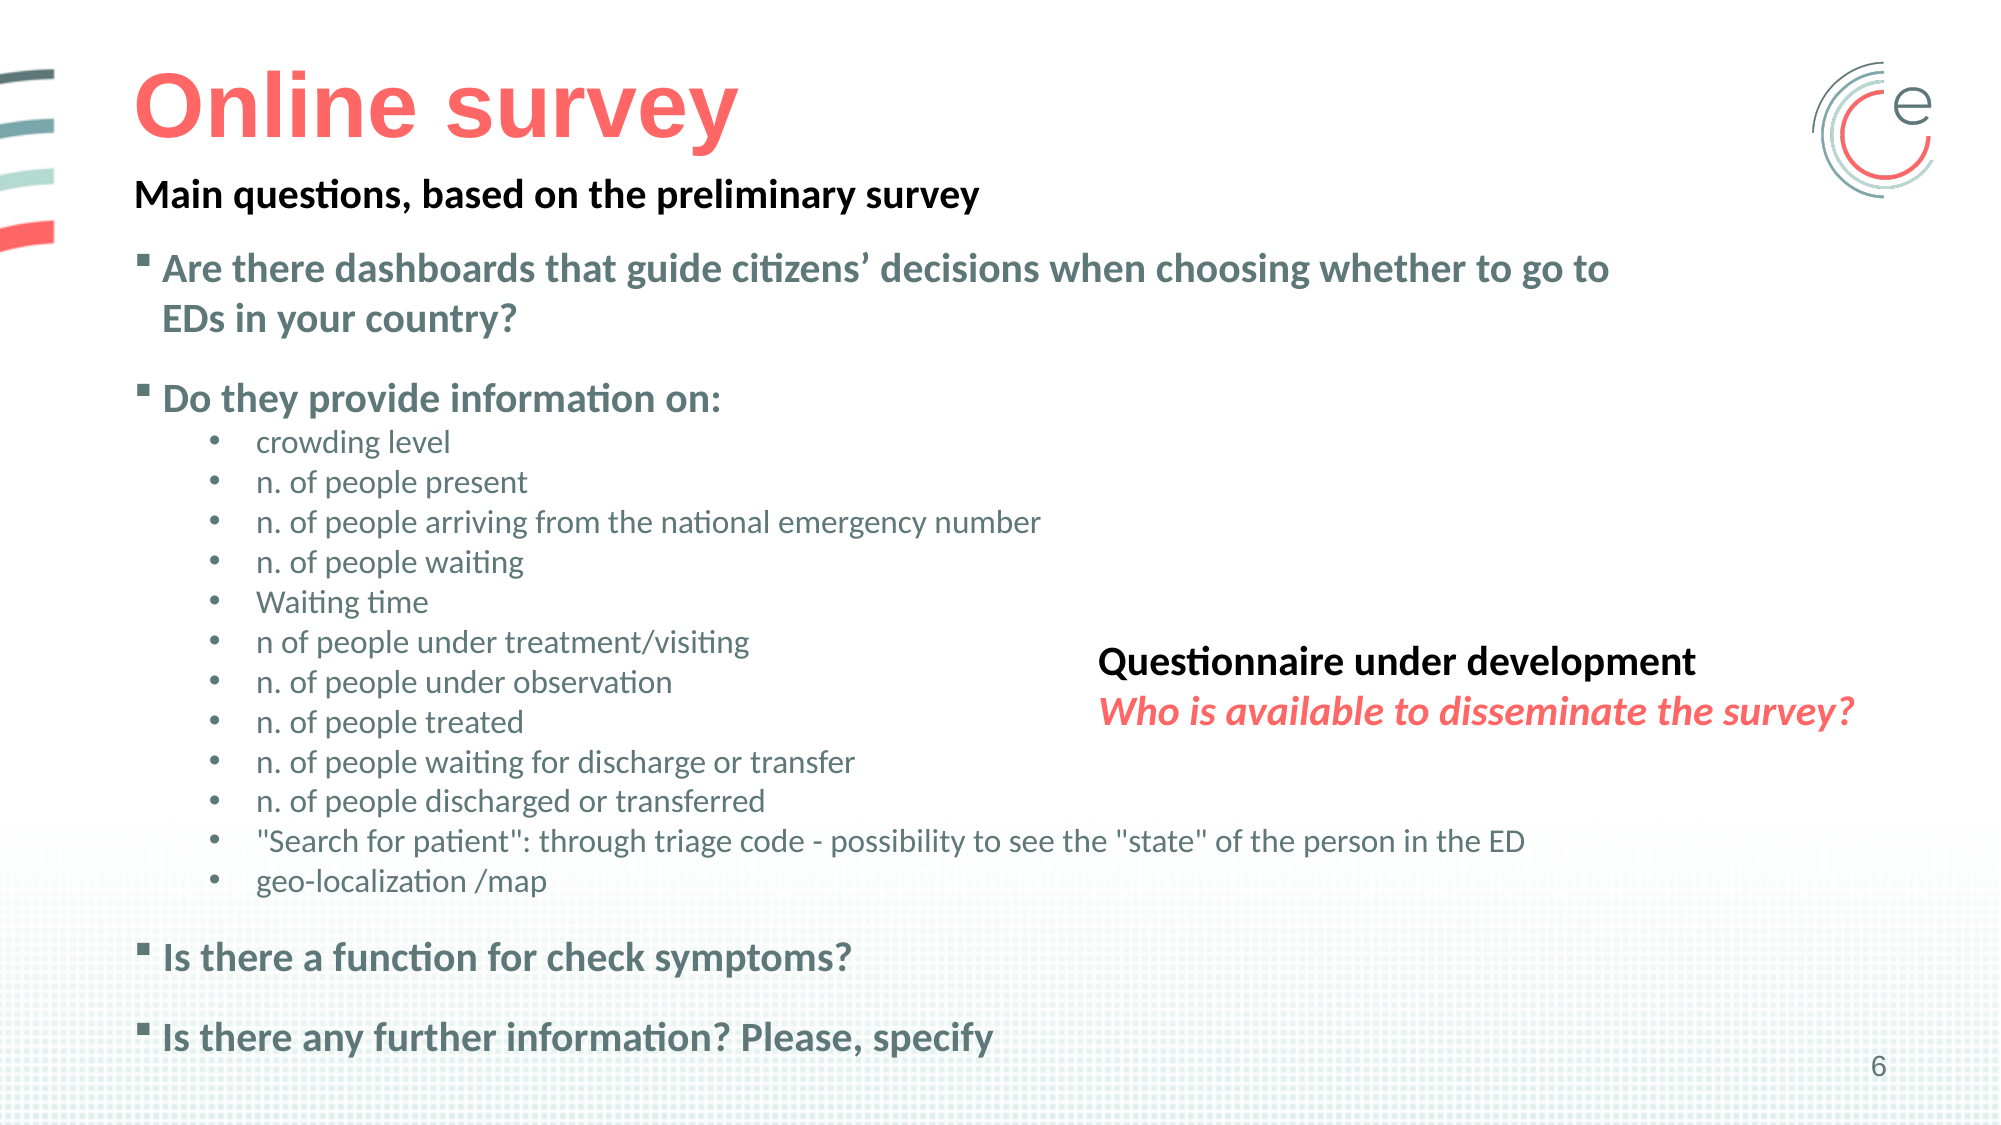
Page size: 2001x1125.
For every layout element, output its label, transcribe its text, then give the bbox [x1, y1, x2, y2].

picture [0, 0, 2001, 1125]
text_box Questionnaire under development Who is available to disseminate the survey? [1083, 626, 1906, 742]
text_box Main questions, based on the preliminary survey [119, 159, 1331, 224]
title Online survey [119, 50, 1631, 232]
text_box Are there dashboards that guide citizens’ decisions when choosing whether to go to EDs in your country? Do they provide information on: crowding level n. of people present n. of people arriving from the national emergency number n. of people waiting Waiting time n of people under treatment/visiting n. of people under observation n. of people treated n. of people waiting for discharge or transfer n. of people discharged or transferred "Search for patient": through triage code - possibility to see the "state" of the person in the ED geo-localization /map Is there a function for check symptoms? Is there any further information? Please, specify [119, 232, 1687, 1125]
